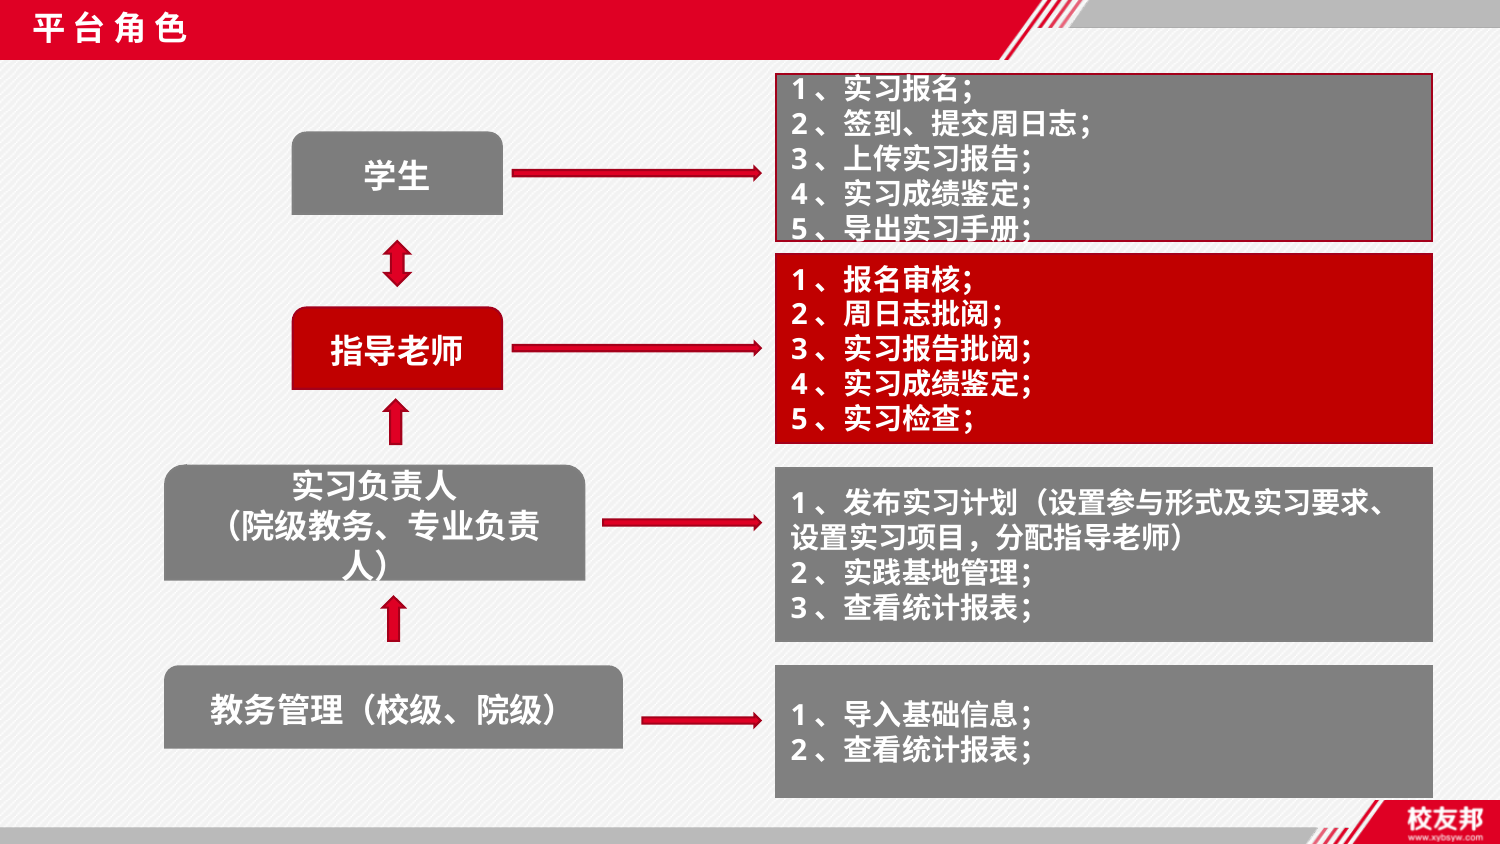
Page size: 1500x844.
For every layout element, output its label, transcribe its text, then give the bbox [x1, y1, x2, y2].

text_box [382, 398, 410, 446]
text_box [380, 595, 408, 642]
text_box [511, 339, 763, 357]
text_box 1、报名审核； 2、周日志批阅； 3、实习报告批阅； 4、实习成绩鉴定； 5、实习检查； [775, 253, 1433, 444]
text_box 1、发布实习计划（设置参与形式及实习要求、设置实习项目，分配指导老师） 2、实践基地管理； 3、查看统计报表； [775, 467, 1433, 642]
text_box 实习负责人 （院级教务、专业负责人） [164, 464, 586, 581]
text_box 1、导入基础信息； 2、查看统计报表； [775, 665, 1433, 798]
text_box 教务管理（校级、院级） [164, 665, 623, 749]
text_box 1、实习报名； 2、签到、提交周日志； 3、上传实习报告； 4、实习成绩鉴定； 5、导出实习手册； [775, 73, 1433, 242]
text_box [602, 513, 763, 532]
text_box 学生 [291, 131, 503, 215]
text_box [511, 164, 763, 182]
text_box [382, 239, 413, 288]
text_box [641, 711, 763, 730]
text_box 平 台 角 色 [24, 0, 196, 55]
picture [0, 0, 1500, 844]
text_box 指导老师 [291, 306, 504, 390]
